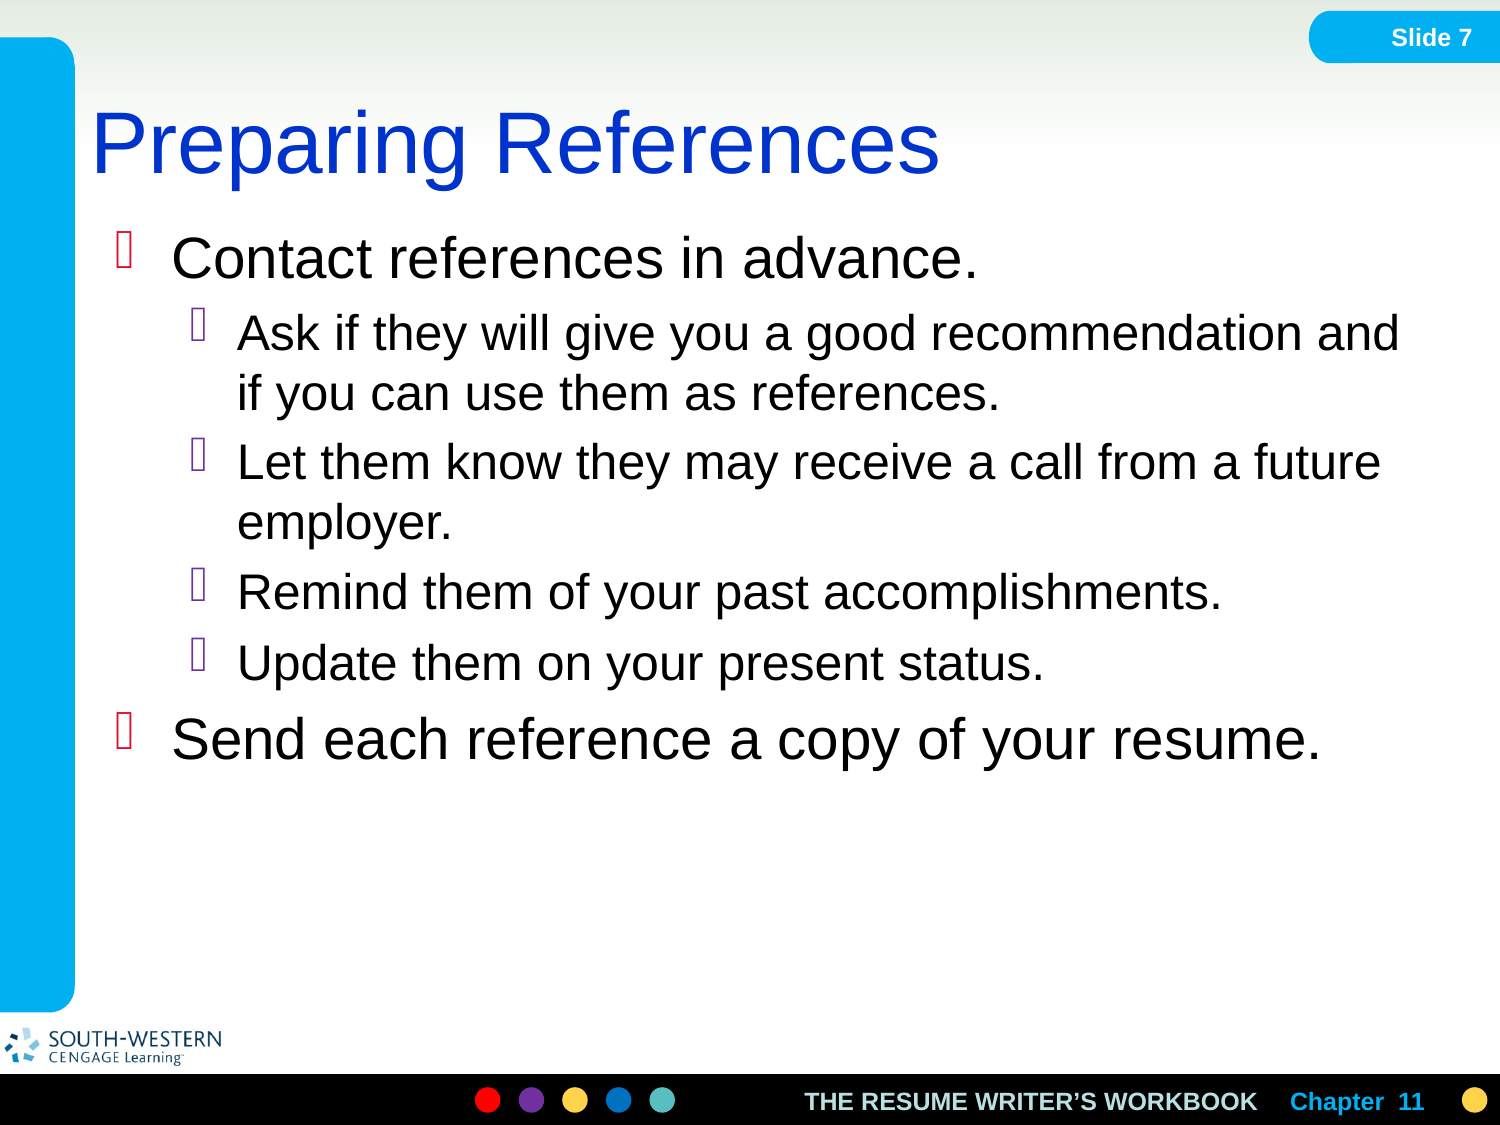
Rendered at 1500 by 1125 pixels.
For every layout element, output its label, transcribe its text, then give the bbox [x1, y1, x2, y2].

footer Chapter 11 [1274, 1075, 1476, 1125]
slide_number Slide 7 [1312, 13, 1488, 93]
title Preparing References [74, 44, 1426, 233]
picture [0, 1022, 225, 1073]
list Contact references in advance. Ask if they will give you a good recommendation and if you can use them as references. Let them know they may receive a call from a future employer. Remind them of your past accomplishments. Update them on your present status. Send each reference a copy of your resume. [99, 212, 1451, 956]
